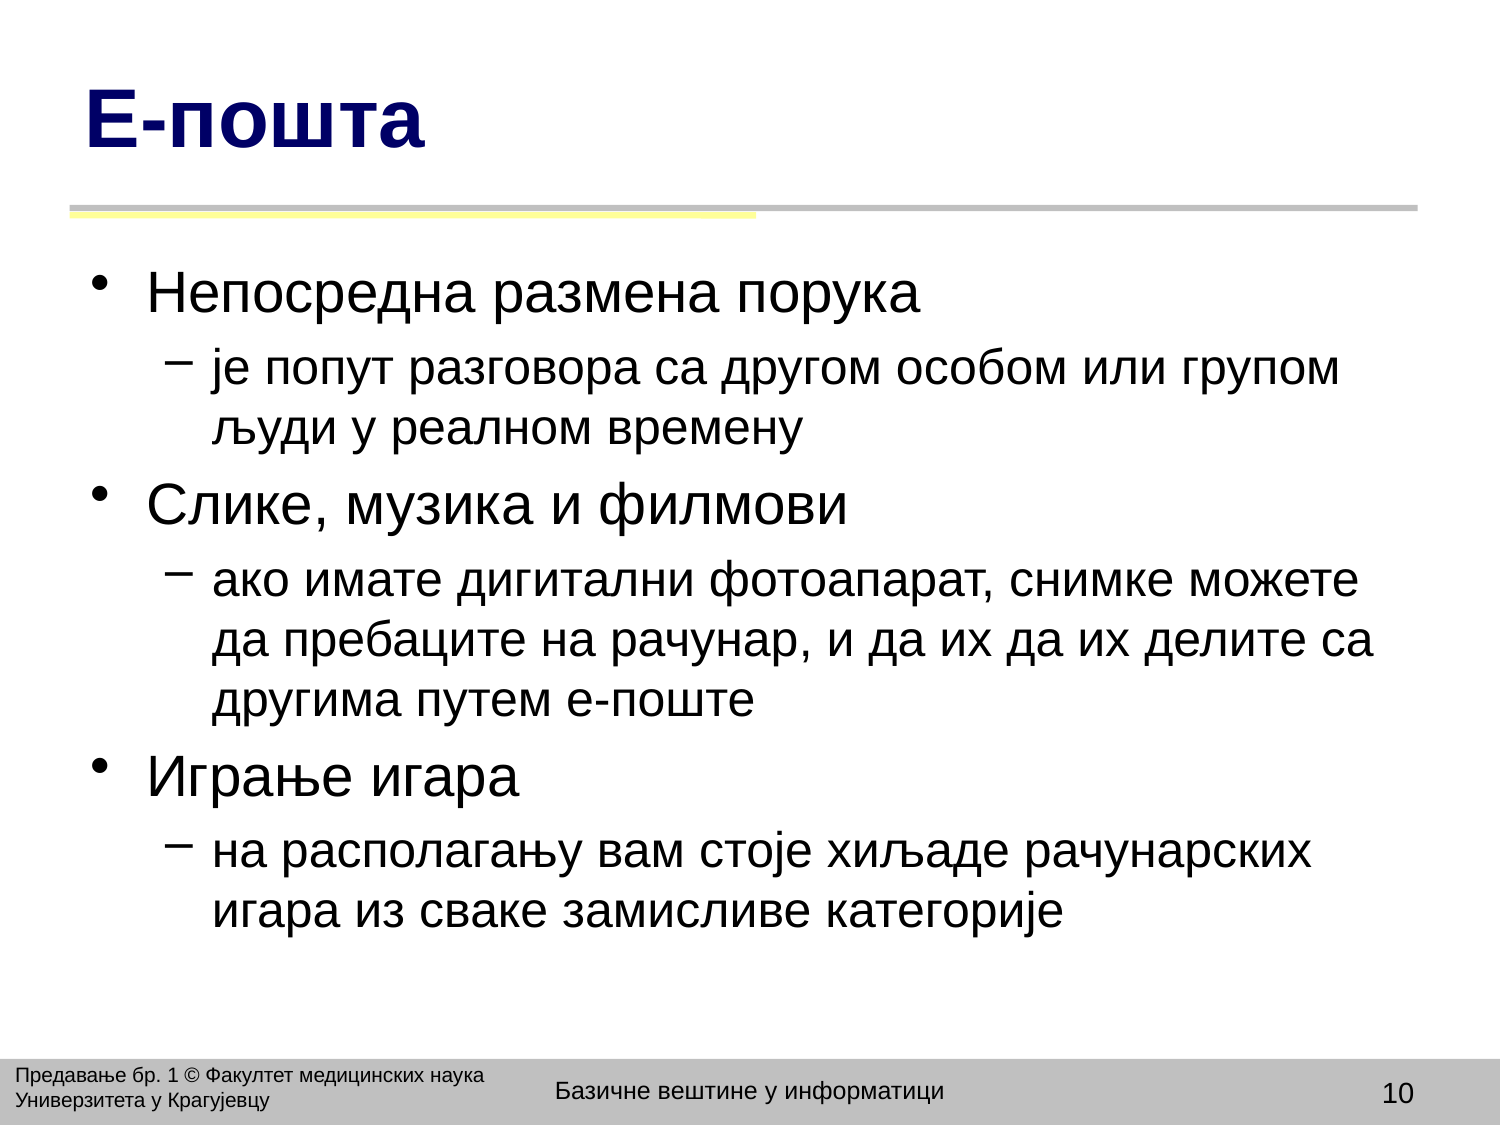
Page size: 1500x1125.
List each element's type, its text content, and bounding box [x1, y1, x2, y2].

title Е‑пошта [69, 19, 1426, 208]
slide_number Предавање бр. 1 © Факултет медицинских наука Универзитета у Крагујевцу [0, 1053, 599, 1108]
slide_number 10 [1079, 1066, 1430, 1125]
footer Базичне вештине у информатици [512, 1066, 988, 1125]
list Непосредна размена порука је попут разговора са другом особом или групом људи у реалном времену Слике, музика и филмови ако имате дигитални фотоапарат, снимке можете да пребаците на рачунар, и да их да их делите са другима путем е‑поште Играње игара на располагању вам стоје хиљаде рачунарских игара из сваке замисливе категорије [74, 246, 1426, 1023]
